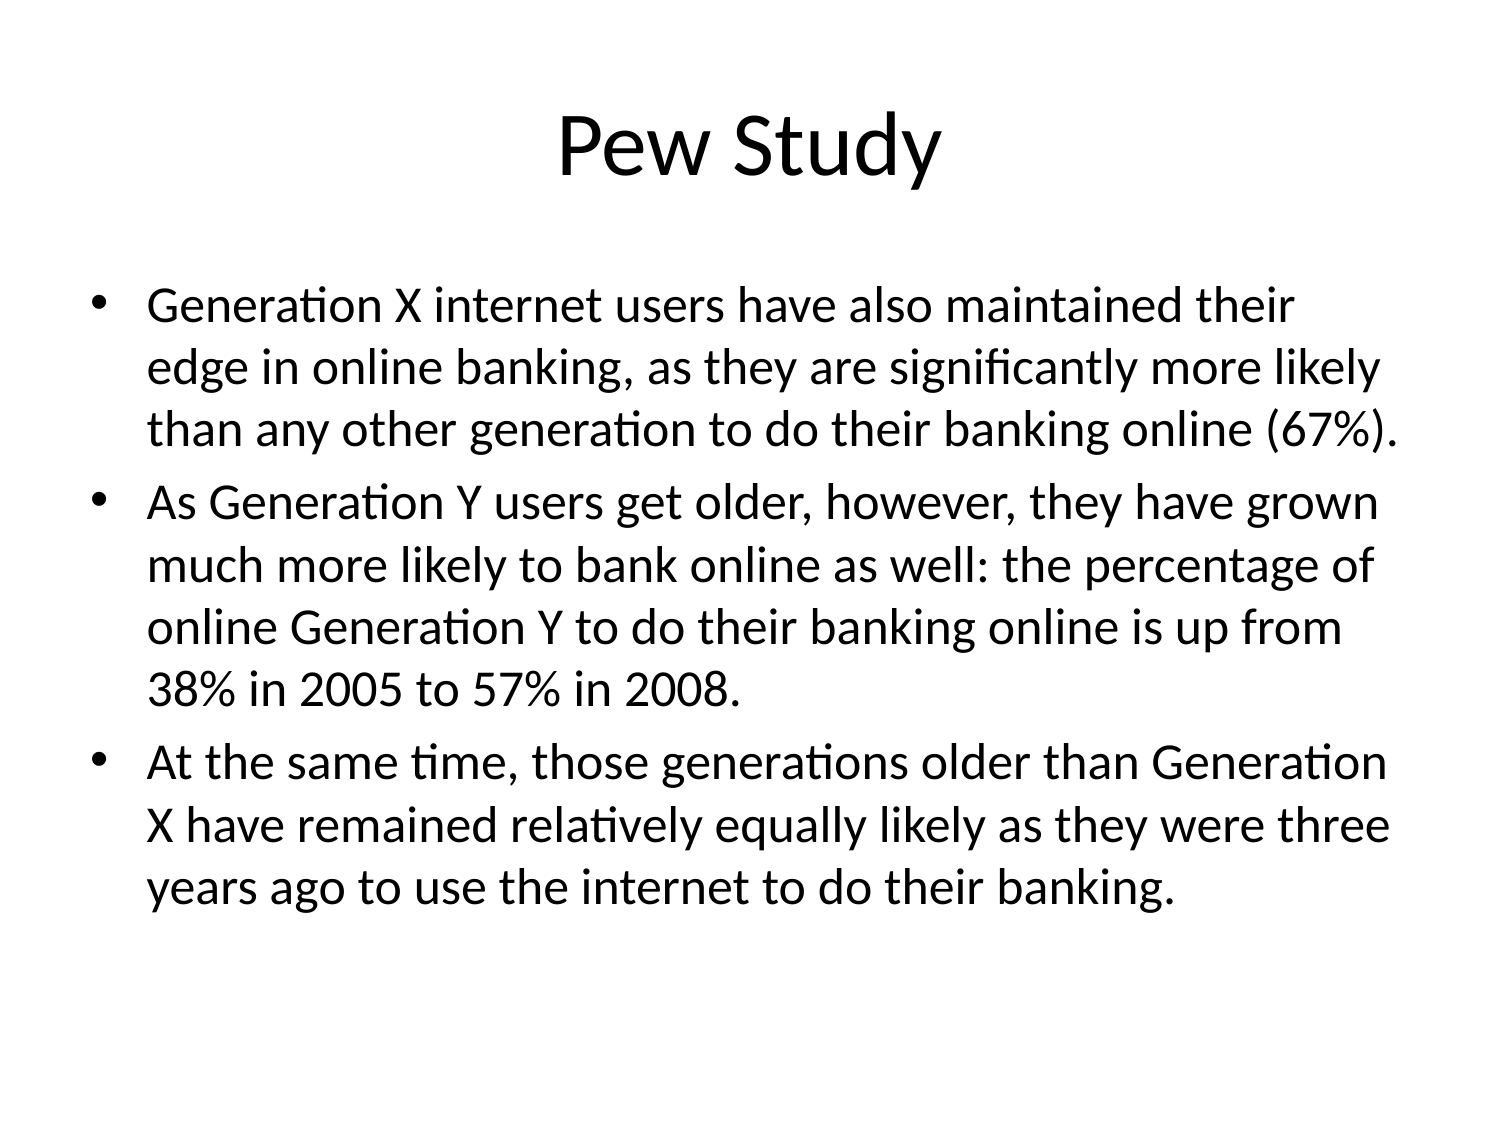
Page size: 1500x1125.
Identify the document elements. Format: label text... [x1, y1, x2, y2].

list Generation X internet users have also maintained their edge in online banking, as they are significantly more likely than any other generation to do their banking online (67%). As Generation Y users get older, however, they have grown much more likely to bank online as well: the percentage of online Generation Y to do their banking online is up from 38% in 2005 to 57% in 2008. At the same time, those generations older than Generation X have remained relatively equally likely as they were three years ago to use the internet to do their banking. [75, 262, 1425, 1005]
title Pew Study [75, 45, 1425, 233]
